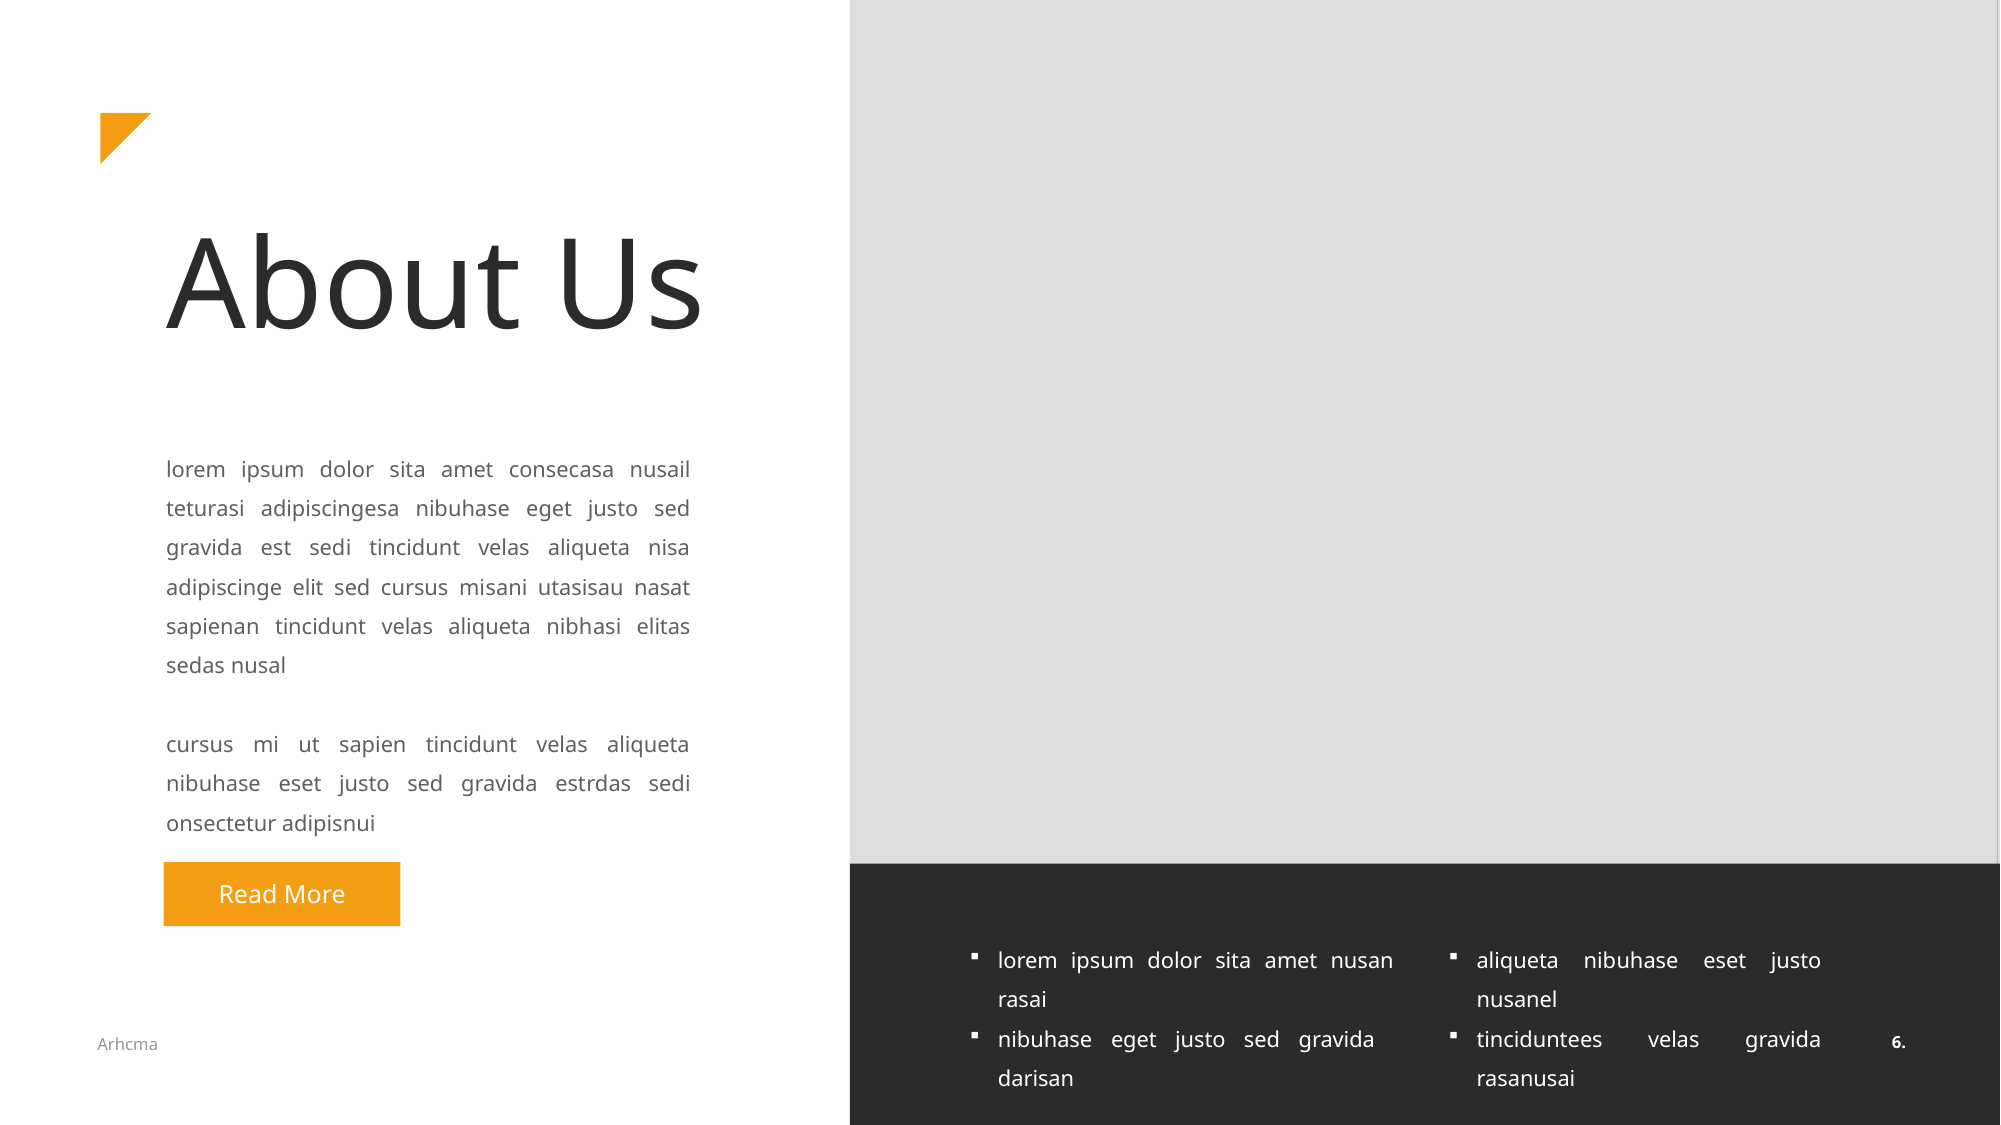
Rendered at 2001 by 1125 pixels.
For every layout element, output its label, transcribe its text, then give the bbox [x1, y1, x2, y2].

text_box lorem ipsum dolor sita amet consecasa nusail teturasi adipiscingesa nibuhase eget justo sed gravida est sedi tincidunt velas aliqueta nisa adipiscinge elit sed cursus misani utasisau nasat sapienan tincidunt velas aliqueta nibhasi elitas sedas nusal cursus mi ut sapien tincidunt velas aliqueta nibuhase eset justo sed gravida estrdas sedi onsectetur adipisnui [151, 434, 706, 843]
text_box lorem ipsum dolor sita amet nusan rasai nibuhase eget justo sed gravida darisan [954, 926, 1409, 1024]
text_box lorem ipsum dolor sita amet nusan rasai nibuhase eget justo sed gravida darisan [954, 1062, 1409, 1099]
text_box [83, 1024, 1920, 1062]
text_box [163, 862, 401, 927]
text_box [99, 111, 154, 167]
text_box aliqueta nibuhase eset justo nusanel tinciduntees velas gravida rasanusai [1433, 926, 1837, 1024]
text_box [849, 863, 2000, 1125]
picture [849, 0, 2000, 863]
text_box aliqueta nibuhase eset justo nusanel tinciduntees velas gravida rasanusai [1433, 1062, 1837, 1099]
text_box About Us [151, 224, 726, 360]
